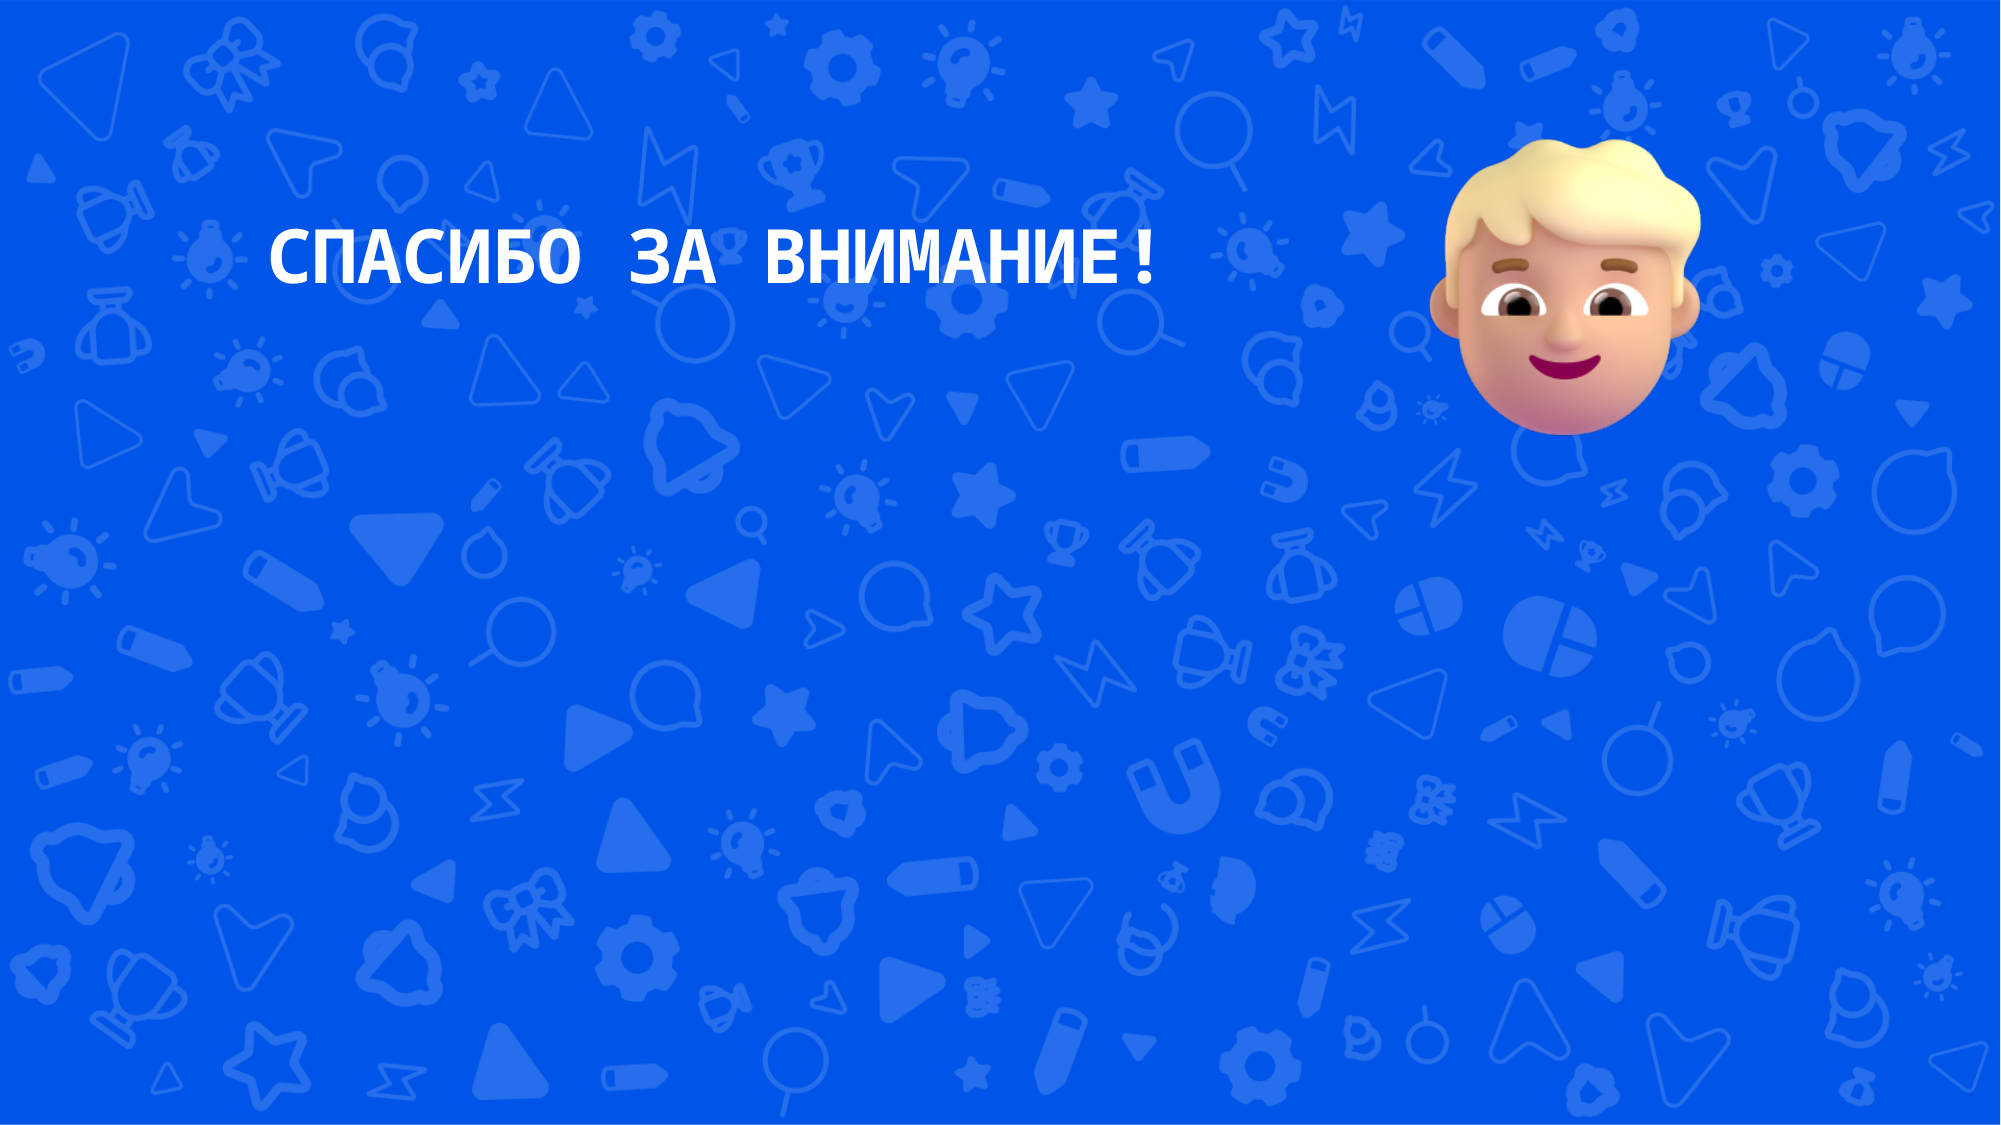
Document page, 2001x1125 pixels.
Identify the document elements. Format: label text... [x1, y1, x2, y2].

text_box СПАСИБО ЗА ВНИМАНИЕ! [252, 210, 1395, 307]
picture [0, 0, 2001, 1125]
